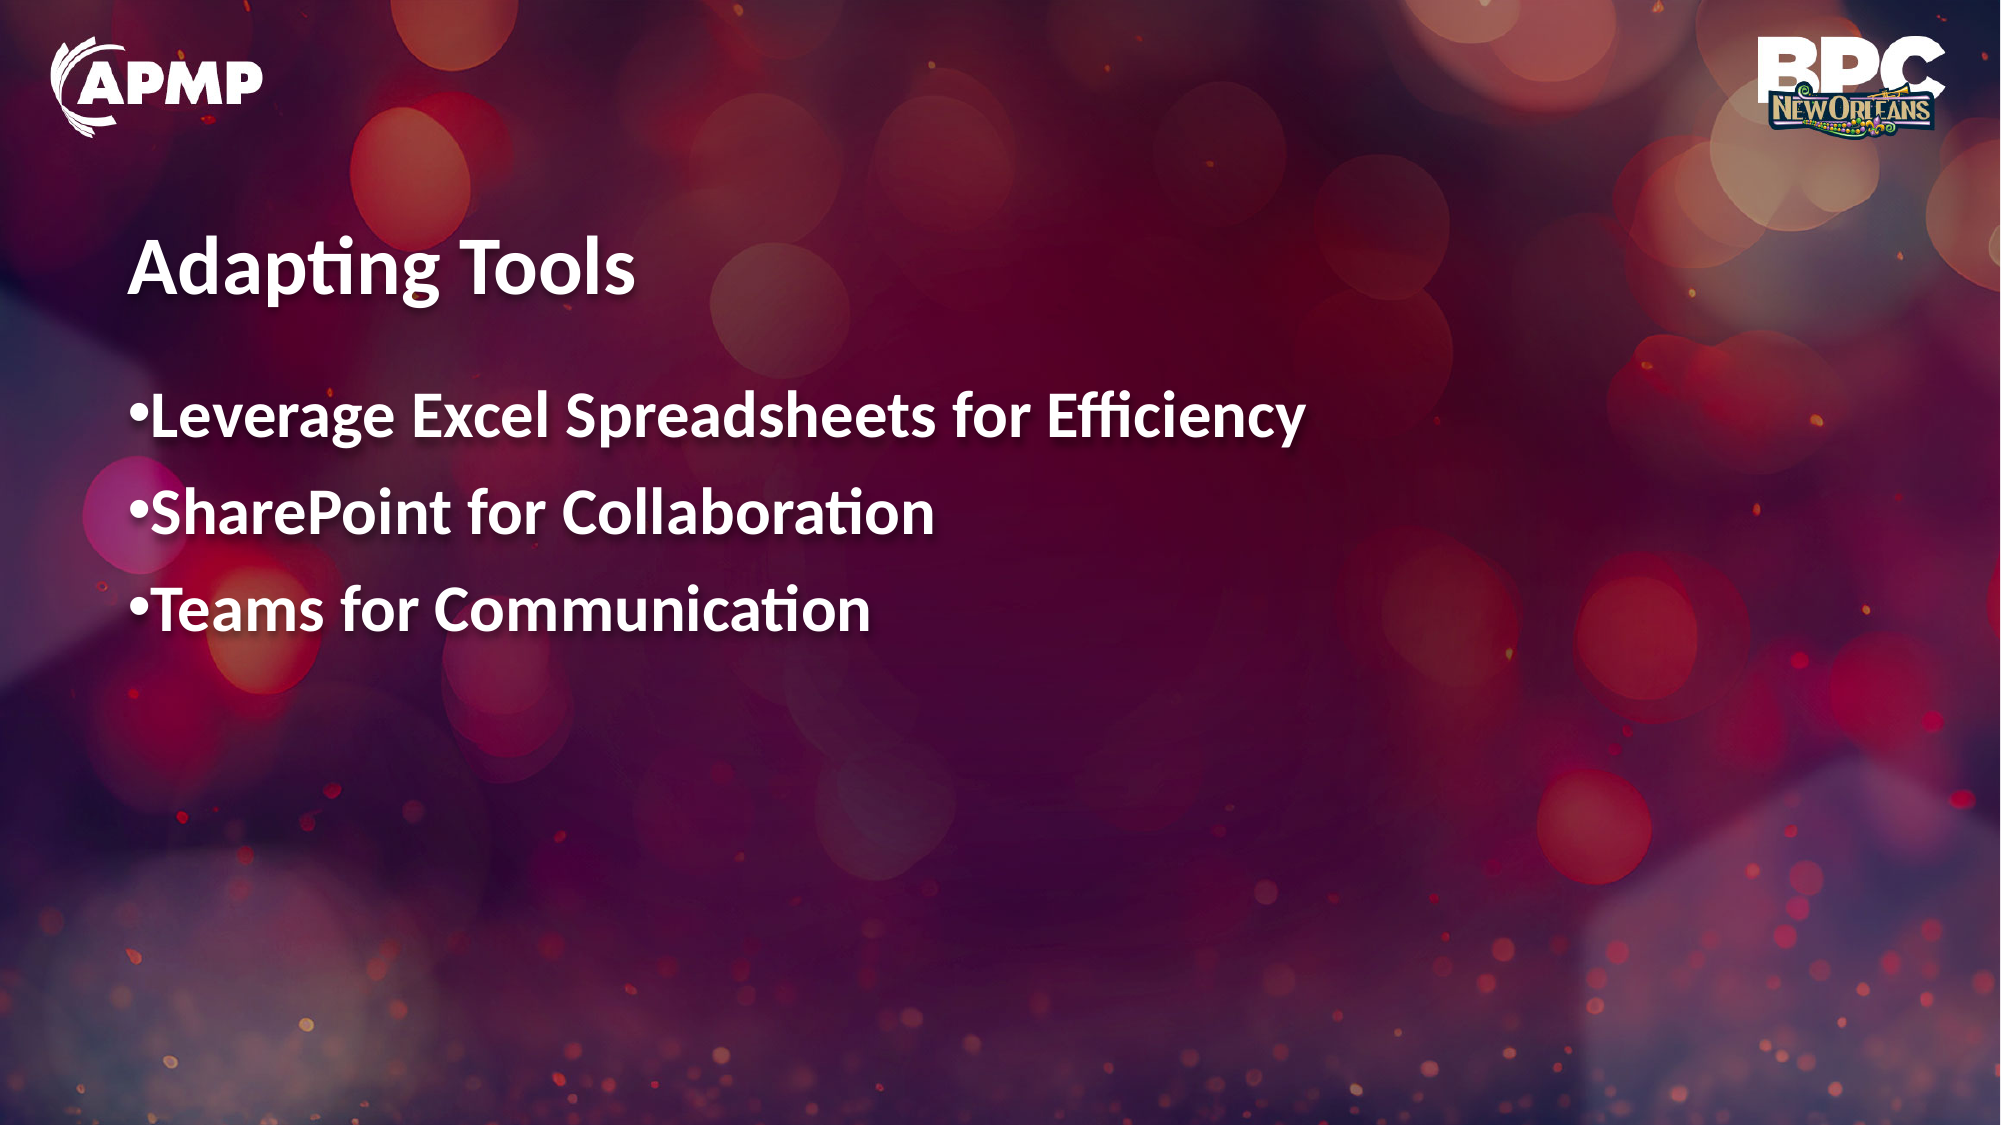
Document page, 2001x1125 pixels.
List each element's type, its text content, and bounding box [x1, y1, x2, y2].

list Leverage Excel Spreadsheets for Efficiency SharePoint for Collaboration Teams for Communication [112, 372, 1838, 1087]
title Adapting Tools [112, 215, 1838, 300]
picture [0, 0, 2001, 1125]
